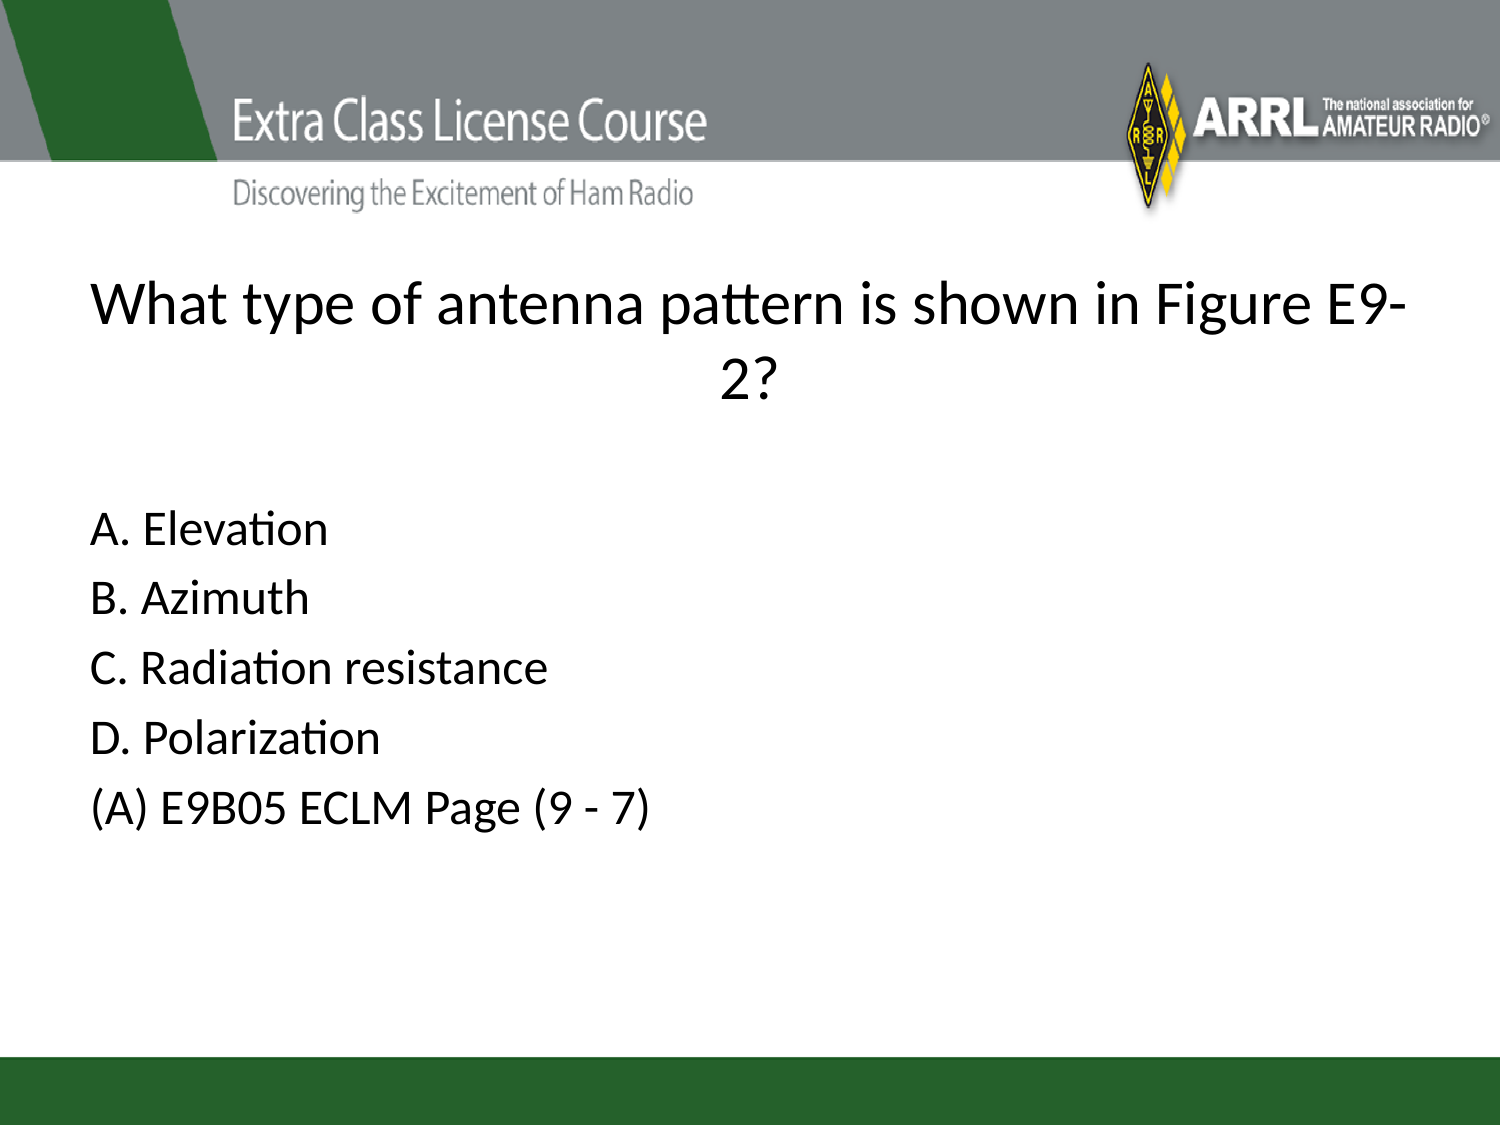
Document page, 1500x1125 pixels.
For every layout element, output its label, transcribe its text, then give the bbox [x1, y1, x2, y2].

list A. Elevation B. Azimuth C. Radiation resistance D. Polarization (A) E9B05 ECLM Page (9 - 7) [75, 487, 1425, 1005]
title What type of antenna pattern is shown in Figure E9-2? [75, 254, 1425, 435]
picture [0, 0, 1500, 1125]
